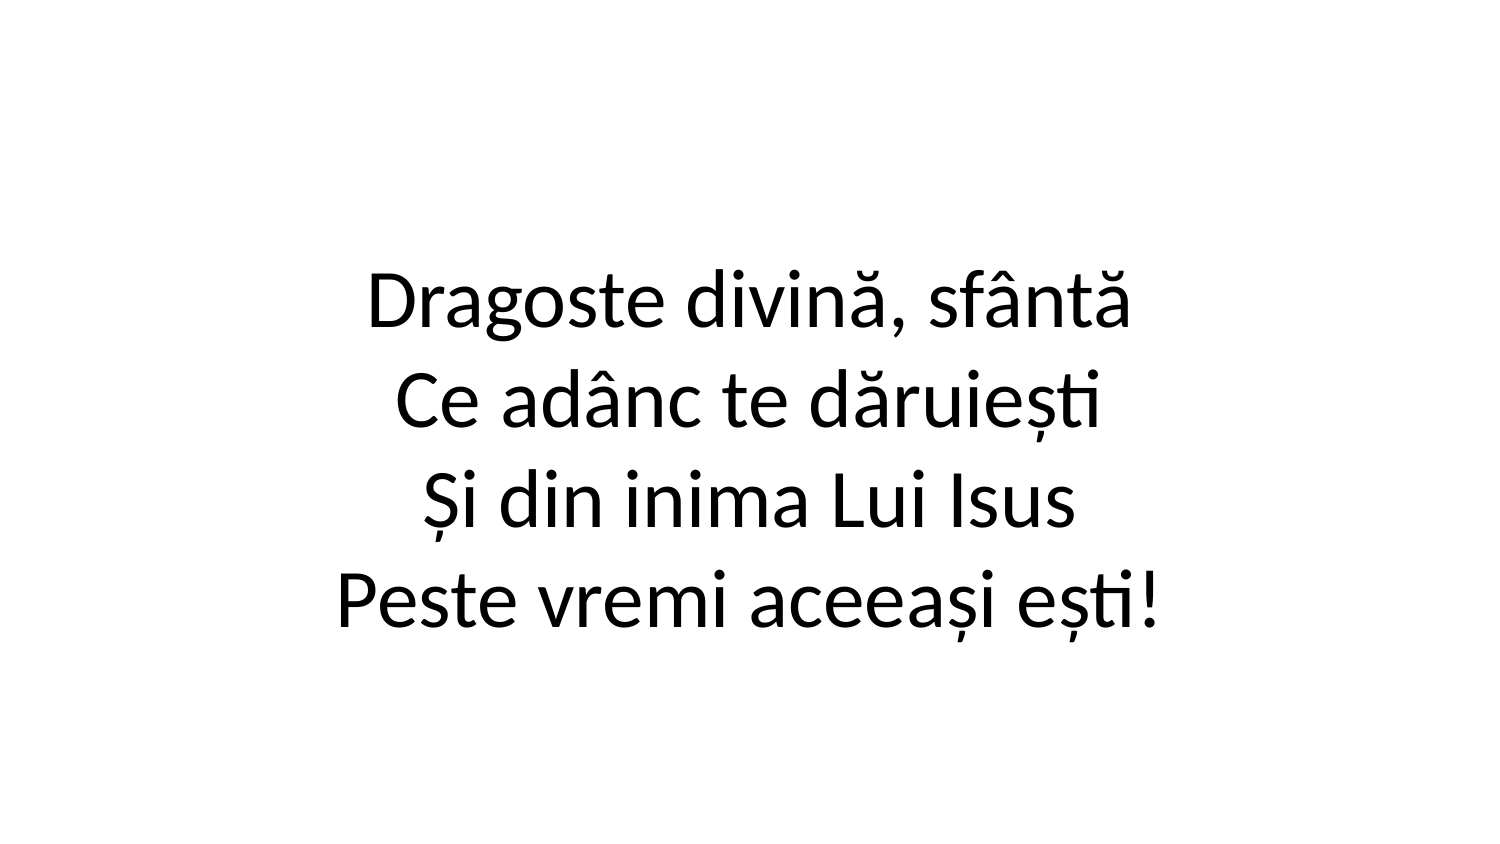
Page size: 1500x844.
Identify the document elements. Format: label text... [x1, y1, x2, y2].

text_box Dragoste divină, sfântă Ce adânc te dăruiești Și din inima Lui Isus Peste vremi aceeași ești! [320, 192, 1179, 652]
